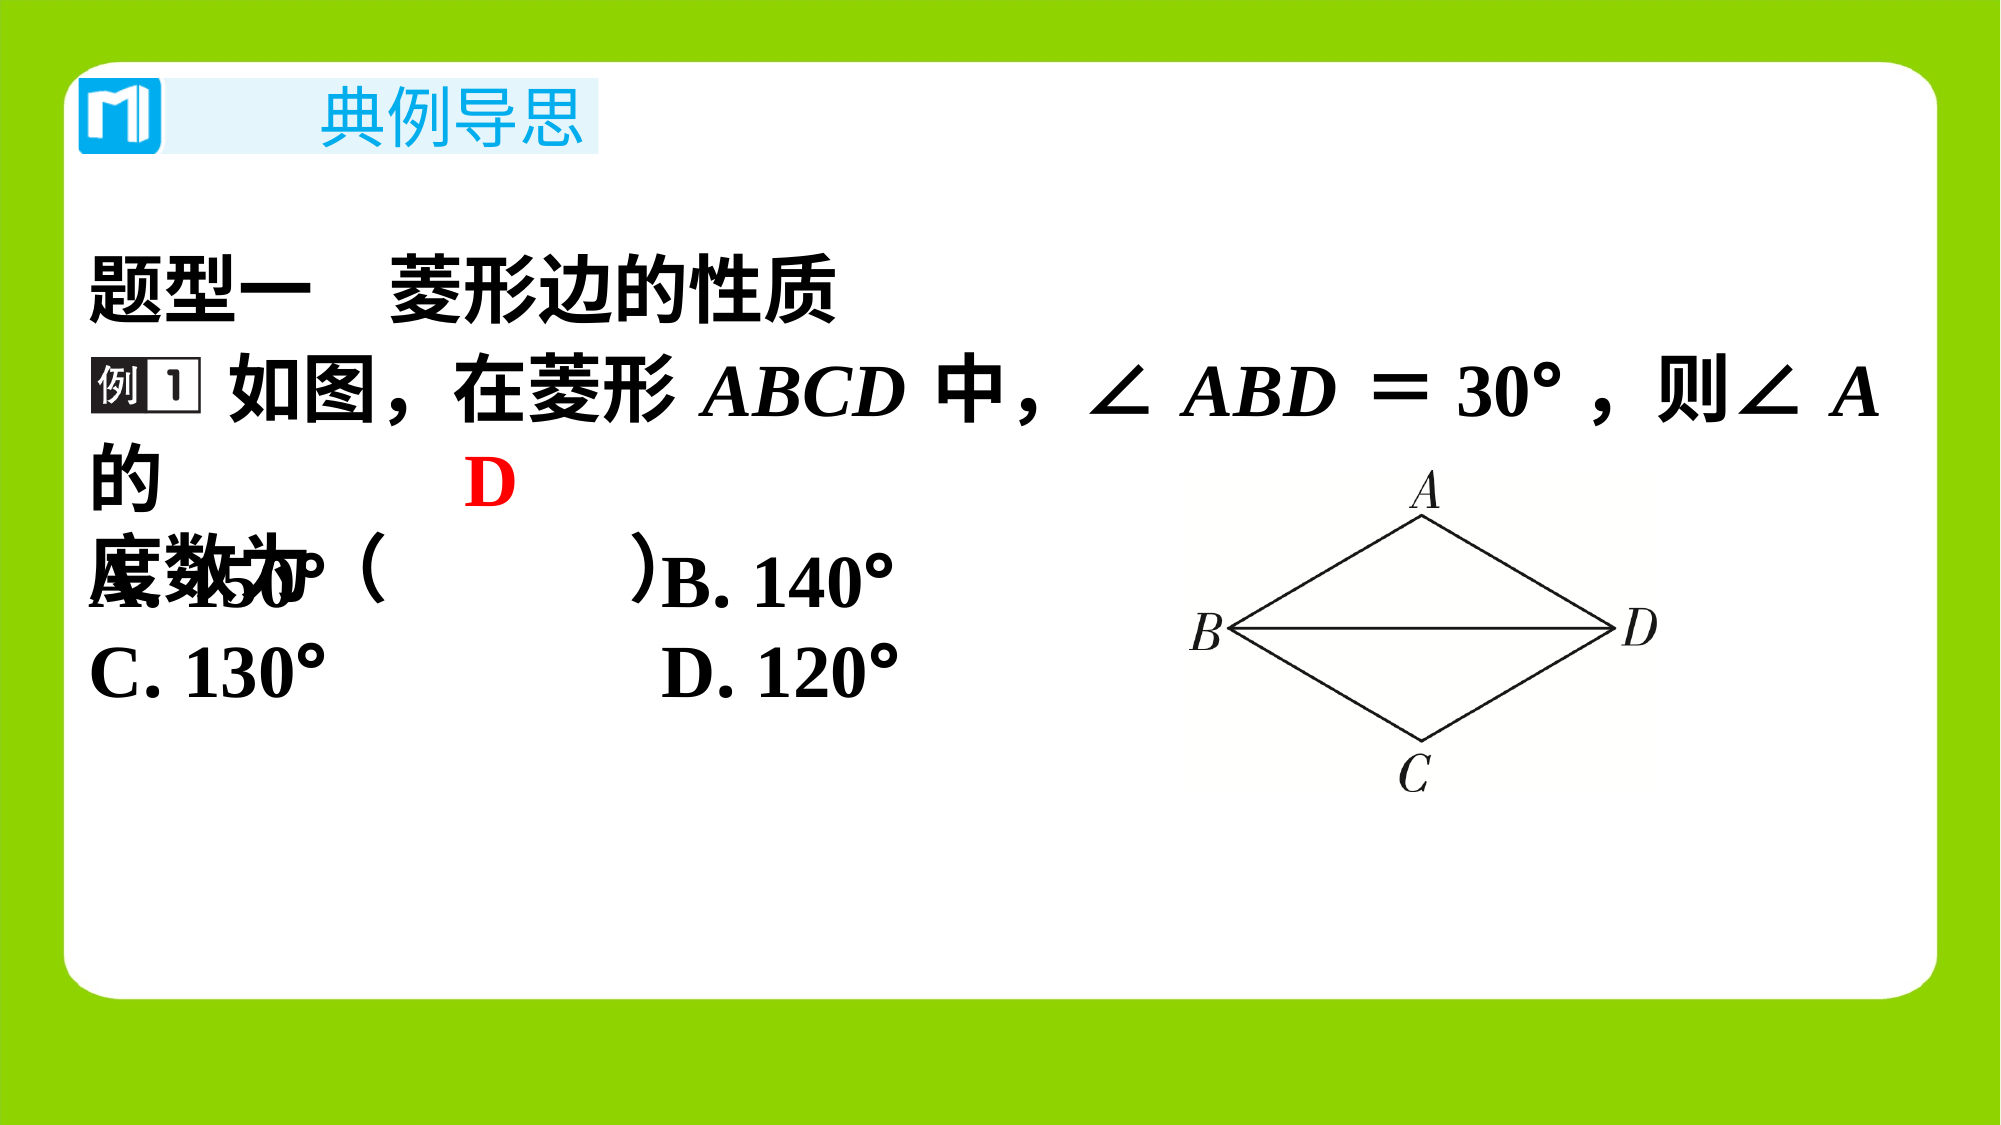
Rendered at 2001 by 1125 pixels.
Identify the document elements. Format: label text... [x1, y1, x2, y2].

table_header A. 150° [89, 527, 661, 617]
text_box D [450, 423, 534, 527]
table_cell C. 130° [89, 617, 661, 707]
text_box 题型一 菱形边的性质 [88, 242, 868, 334]
text_box 如图，在菱形ABCD中，∠ABD＝30°，则∠A的 度数为（ D ） [88, 341, 1974, 524]
picture [0, 0, 2001, 1125]
table_cell D. 120° [661, 617, 1188, 707]
table_header B. 140° [661, 527, 1188, 617]
